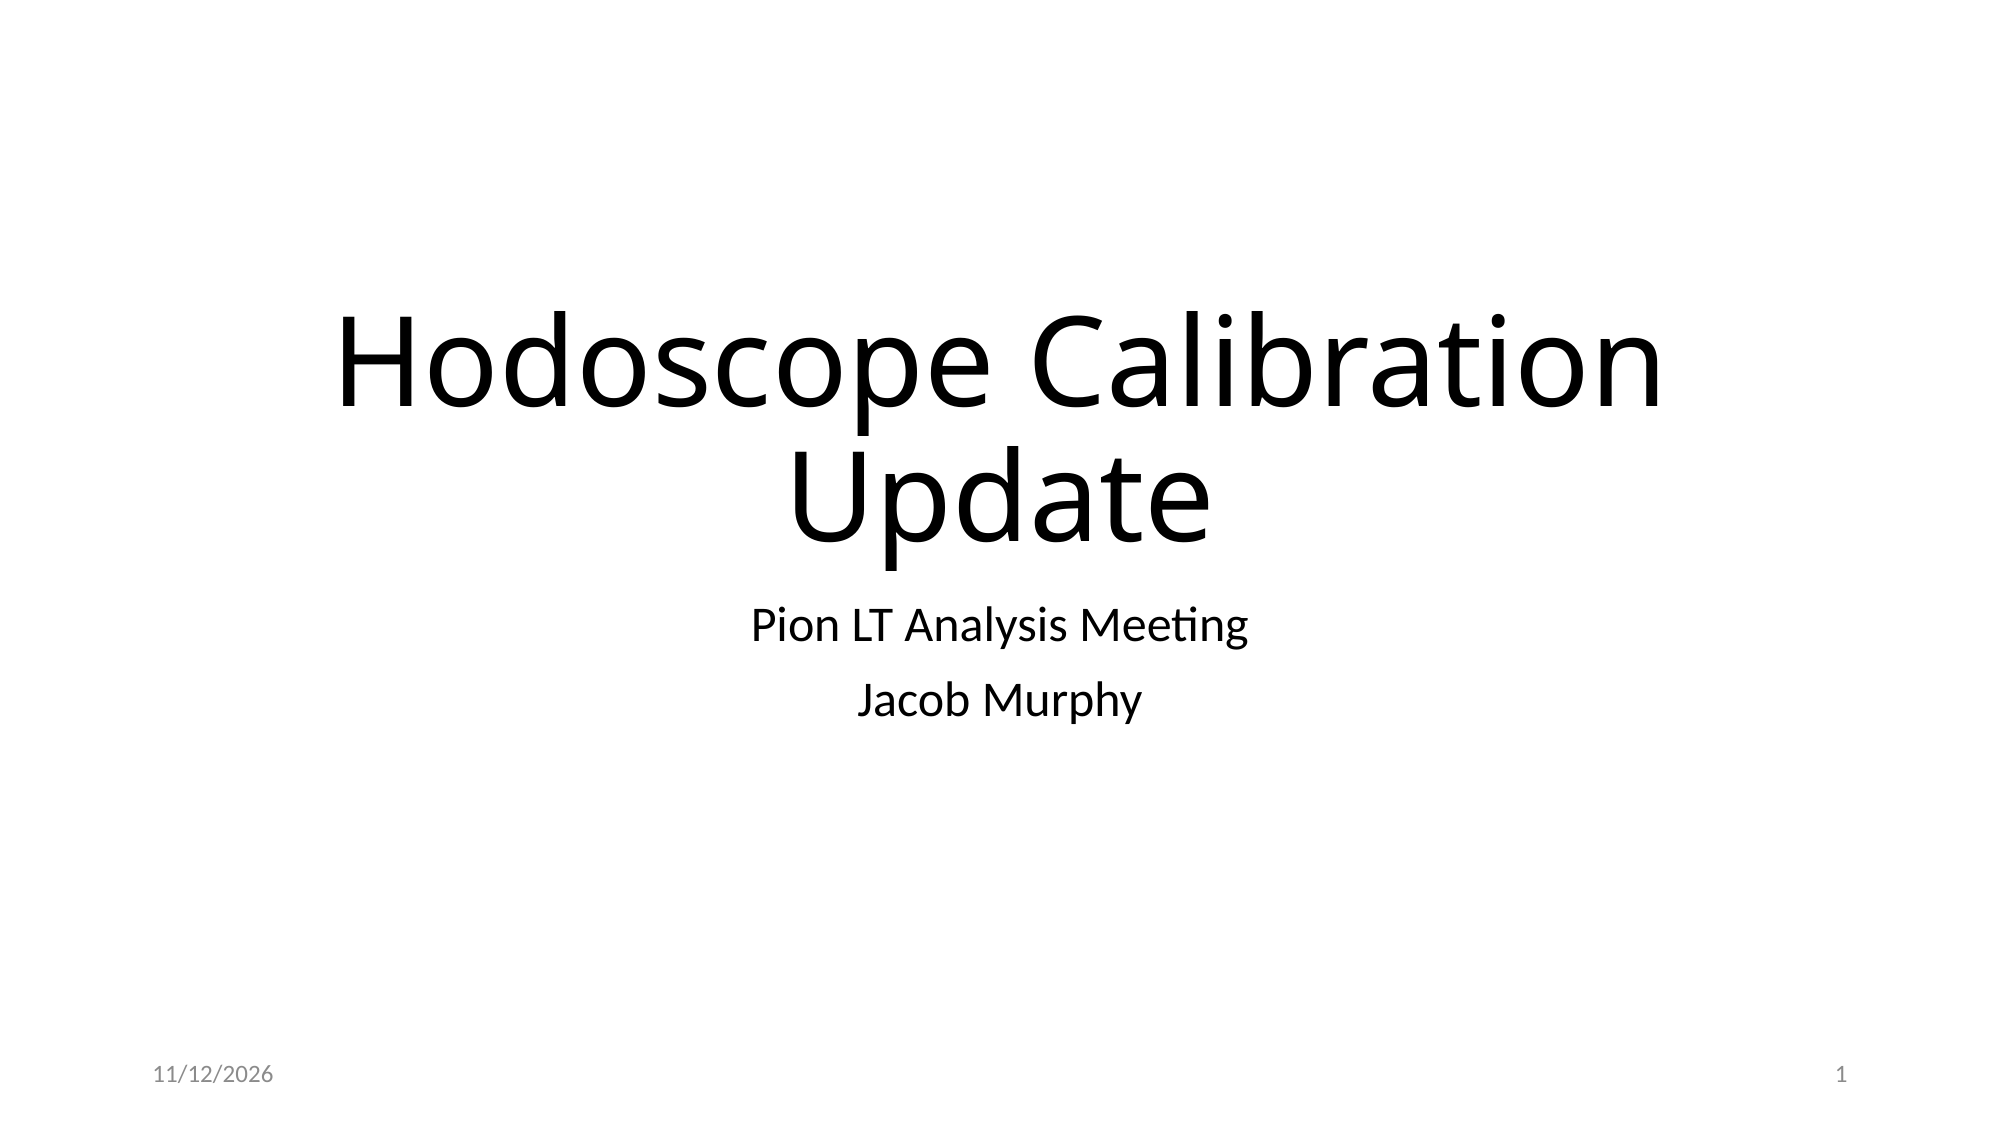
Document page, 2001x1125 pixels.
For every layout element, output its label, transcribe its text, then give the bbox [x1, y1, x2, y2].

subtitle Pion LT Analysis Meeting Jacob Murphy [249, 590, 1750, 863]
title Hodoscope Calibration Update [249, 184, 1750, 576]
slide_number 1 [1412, 1042, 1863, 1103]
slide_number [137, 1042, 588, 1103]
